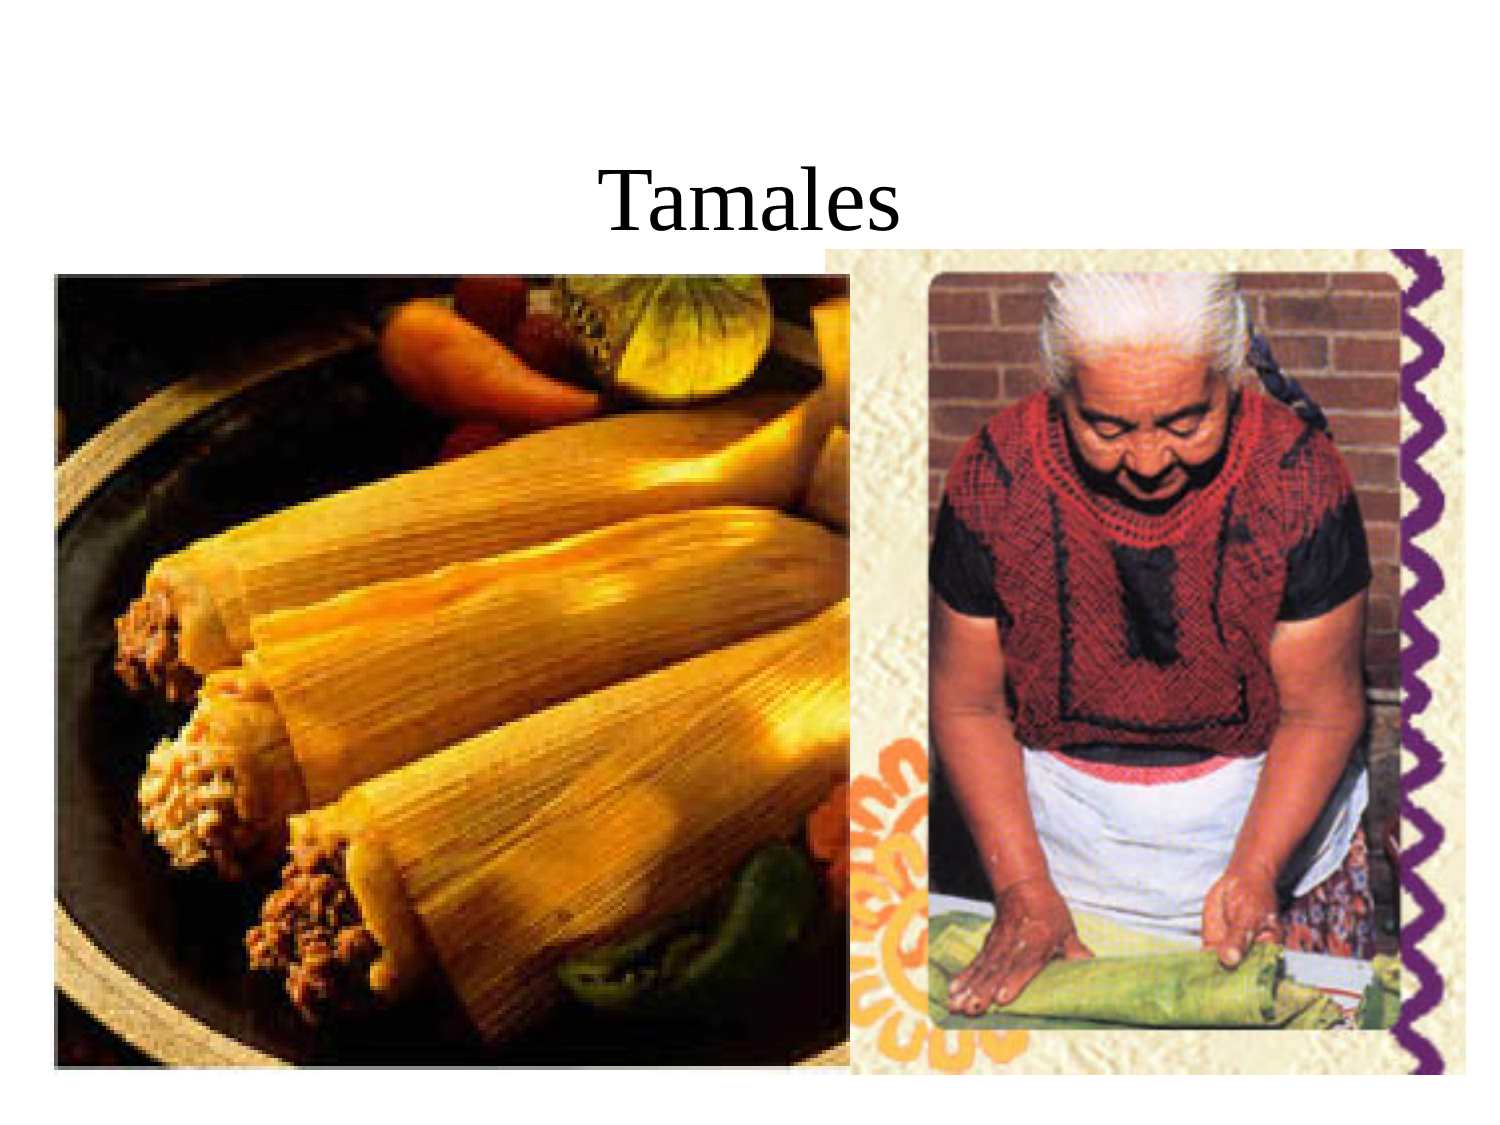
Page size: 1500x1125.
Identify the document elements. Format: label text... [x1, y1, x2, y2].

picture [49, 274, 851, 1076]
title Tamales [112, 99, 1388, 273]
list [824, 249, 1466, 1076]
